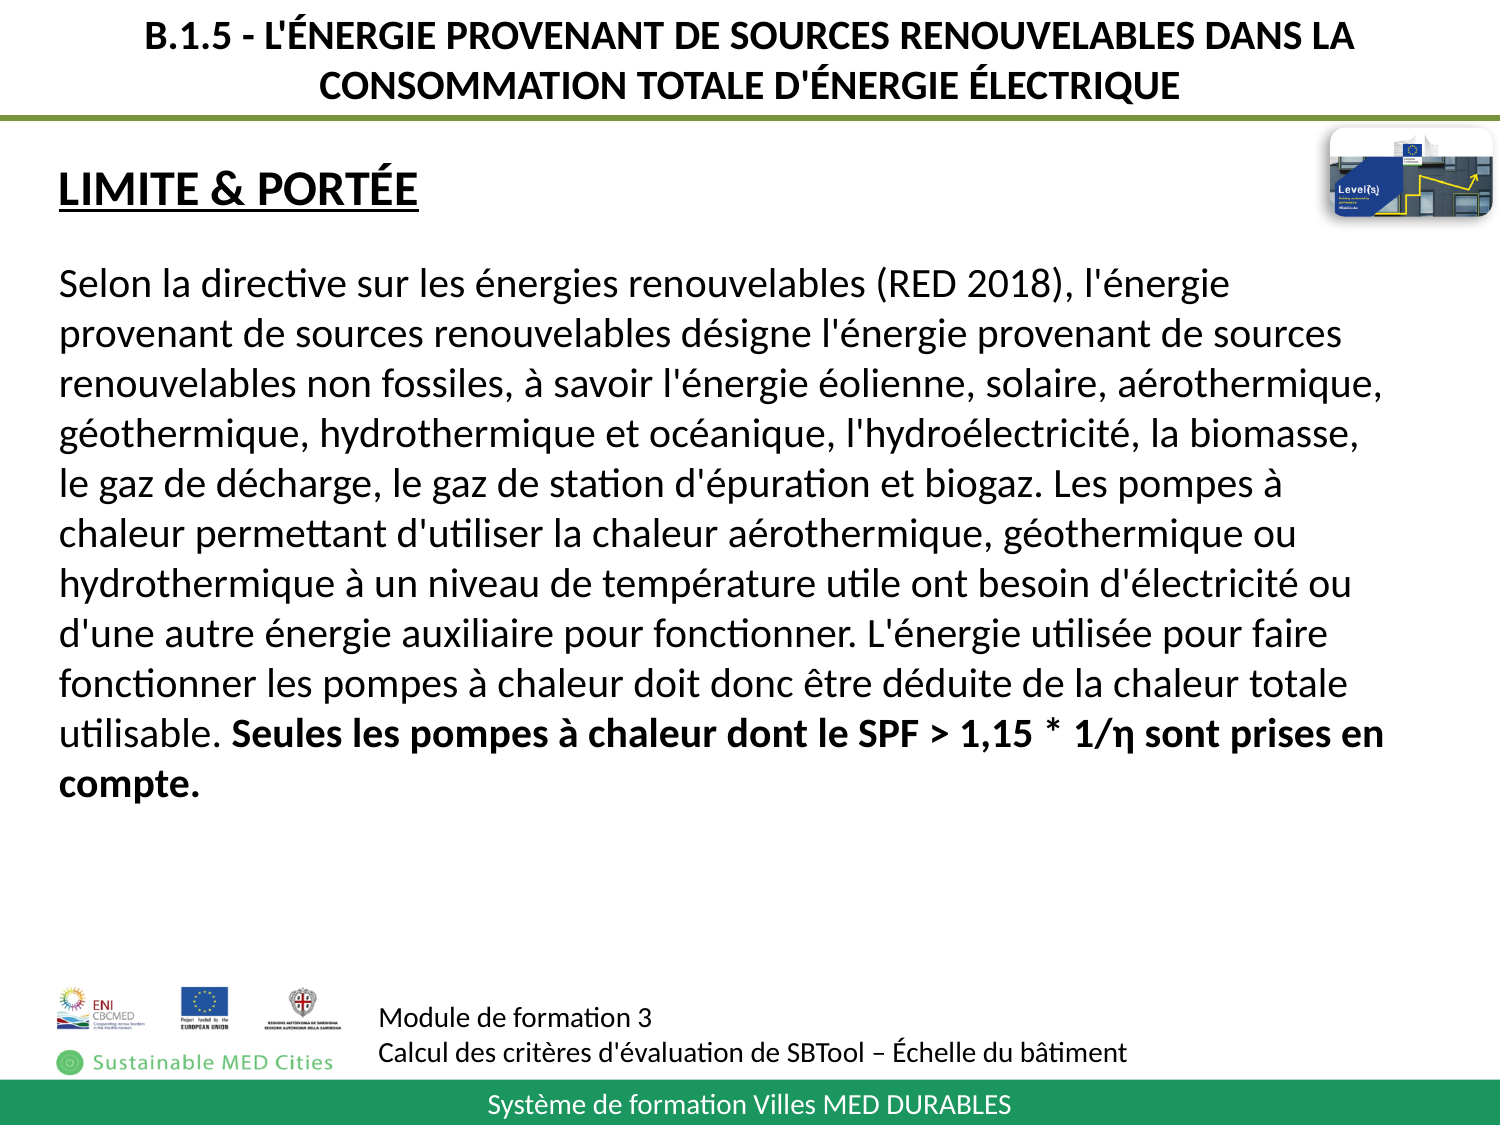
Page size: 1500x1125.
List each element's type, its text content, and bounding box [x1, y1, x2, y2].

text_box LIMITE & PORTÉE [43, 147, 1331, 235]
text_box Selon la directive sur les énergies renouvelables (RED 2018), l'énergie provenant de sources renouvelables désigne l'énergie provenant de sources renouvelables non fossiles, à savoir l'énergie éolienne, solaire, aérothermique, géothermique, hydrothermique et océanique, l'hydroélectricité, la biomasse, le gaz de décharge, le gaz de station d'épuration et biogaz. Les pompes à chaleur permettant d'utiliser la chaleur aérothermique, géothermique ou hydrothermique à un niveau de température utile ont besoin d'électricité ou d'une autre énergie auxiliaire pour fonctionner. L'énergie utilisée pour faire fonctionner les pompes à chaleur doit donc être déduite de la chaleur totale utilisable. Seules les pompes à chaleur dont le SPF > 1,15 * 1/η sont prises en compte. [43, 248, 1411, 970]
title B.1.5 - L'ÉNERGIE PROVENANT DE SOURCES RENOUVELABLES DANS LA CONSOMMATION TOTALE D'ÉNERGIE ÉLECTRIQUE [0, 0, 1500, 117]
picture [1329, 127, 1493, 217]
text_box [0, 972, 1500, 1125]
